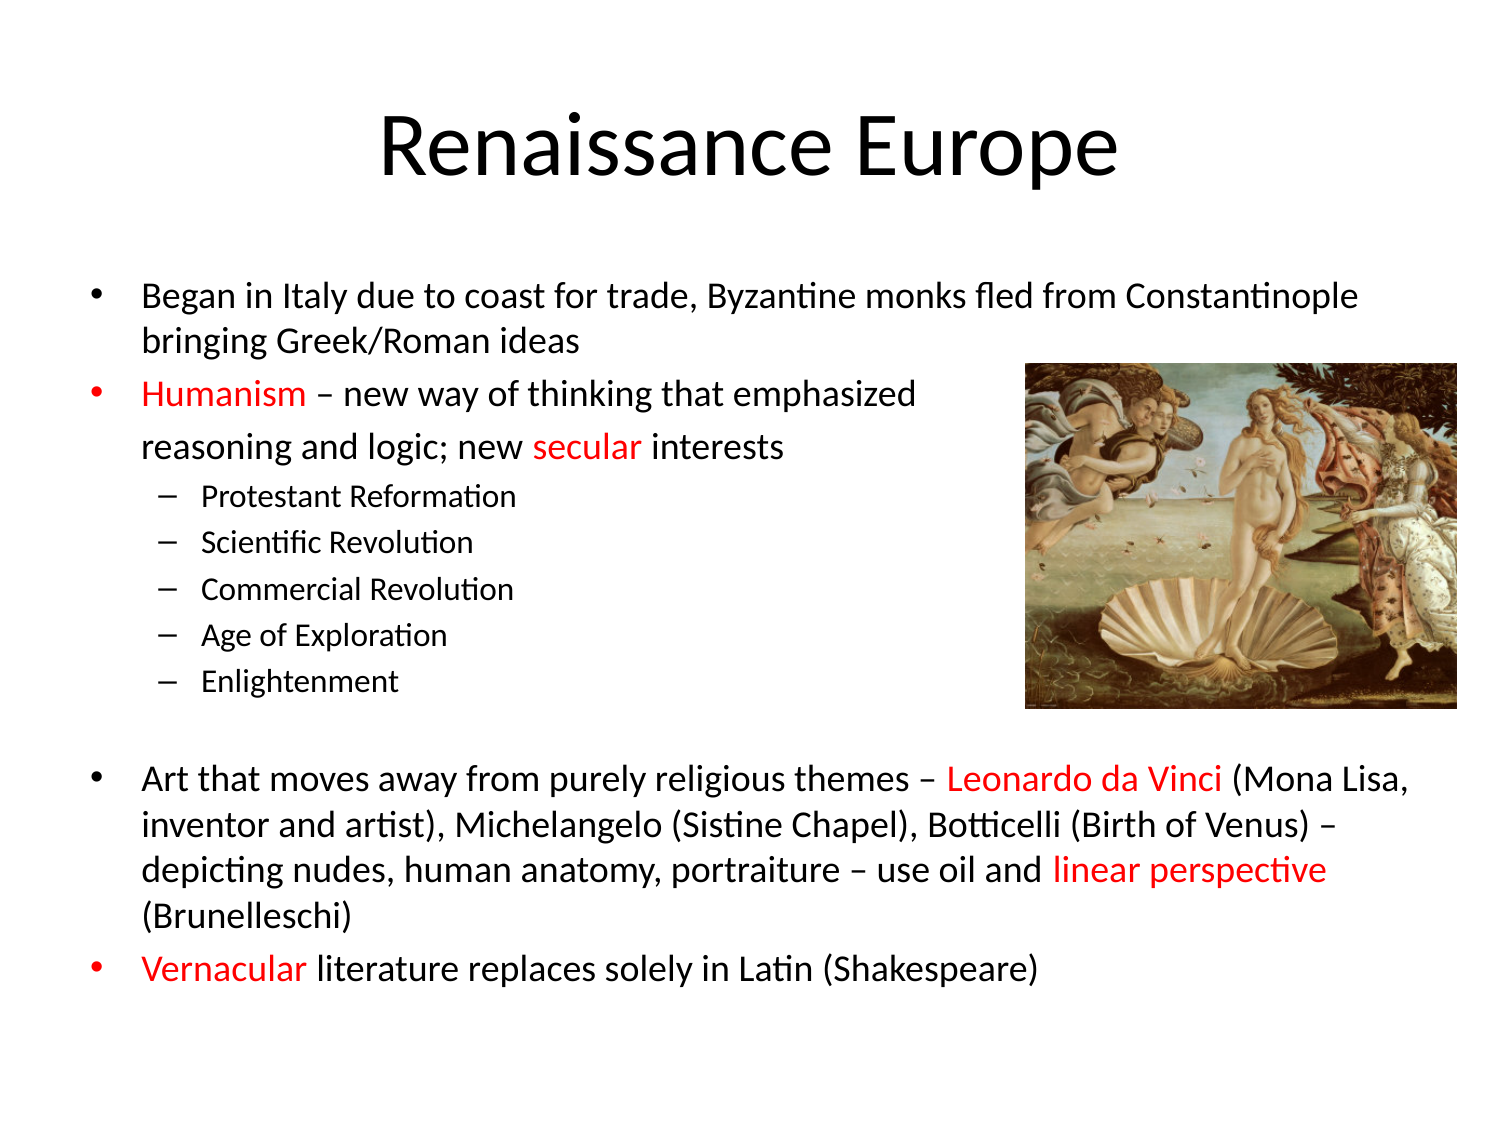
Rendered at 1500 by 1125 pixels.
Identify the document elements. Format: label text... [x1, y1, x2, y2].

list Began in Italy due to coast for trade, Byzantine monks fled from Constantinople bringing Greek/Roman ideas Humanism – new way of thinking that emphasized reasoning and logic; new secular interests Protestant Reformation Scientific Revolution Commercial Revolution Age of Exploration Enlightenment Art that moves away from purely religious themes – Leonardo da Vinci (Mona Lisa, inventor and artist), Michelangelo (Sistine Chapel), Botticelli (Birth of Venus) – depicting nudes, human anatomy, portraiture – use oil and linear perspective (Brunelleschi) Vernacular literature replaces solely in Latin (Shakespeare) [75, 262, 1425, 1005]
title Renaissance Europe [75, 45, 1425, 233]
picture [1024, 363, 1457, 709]
